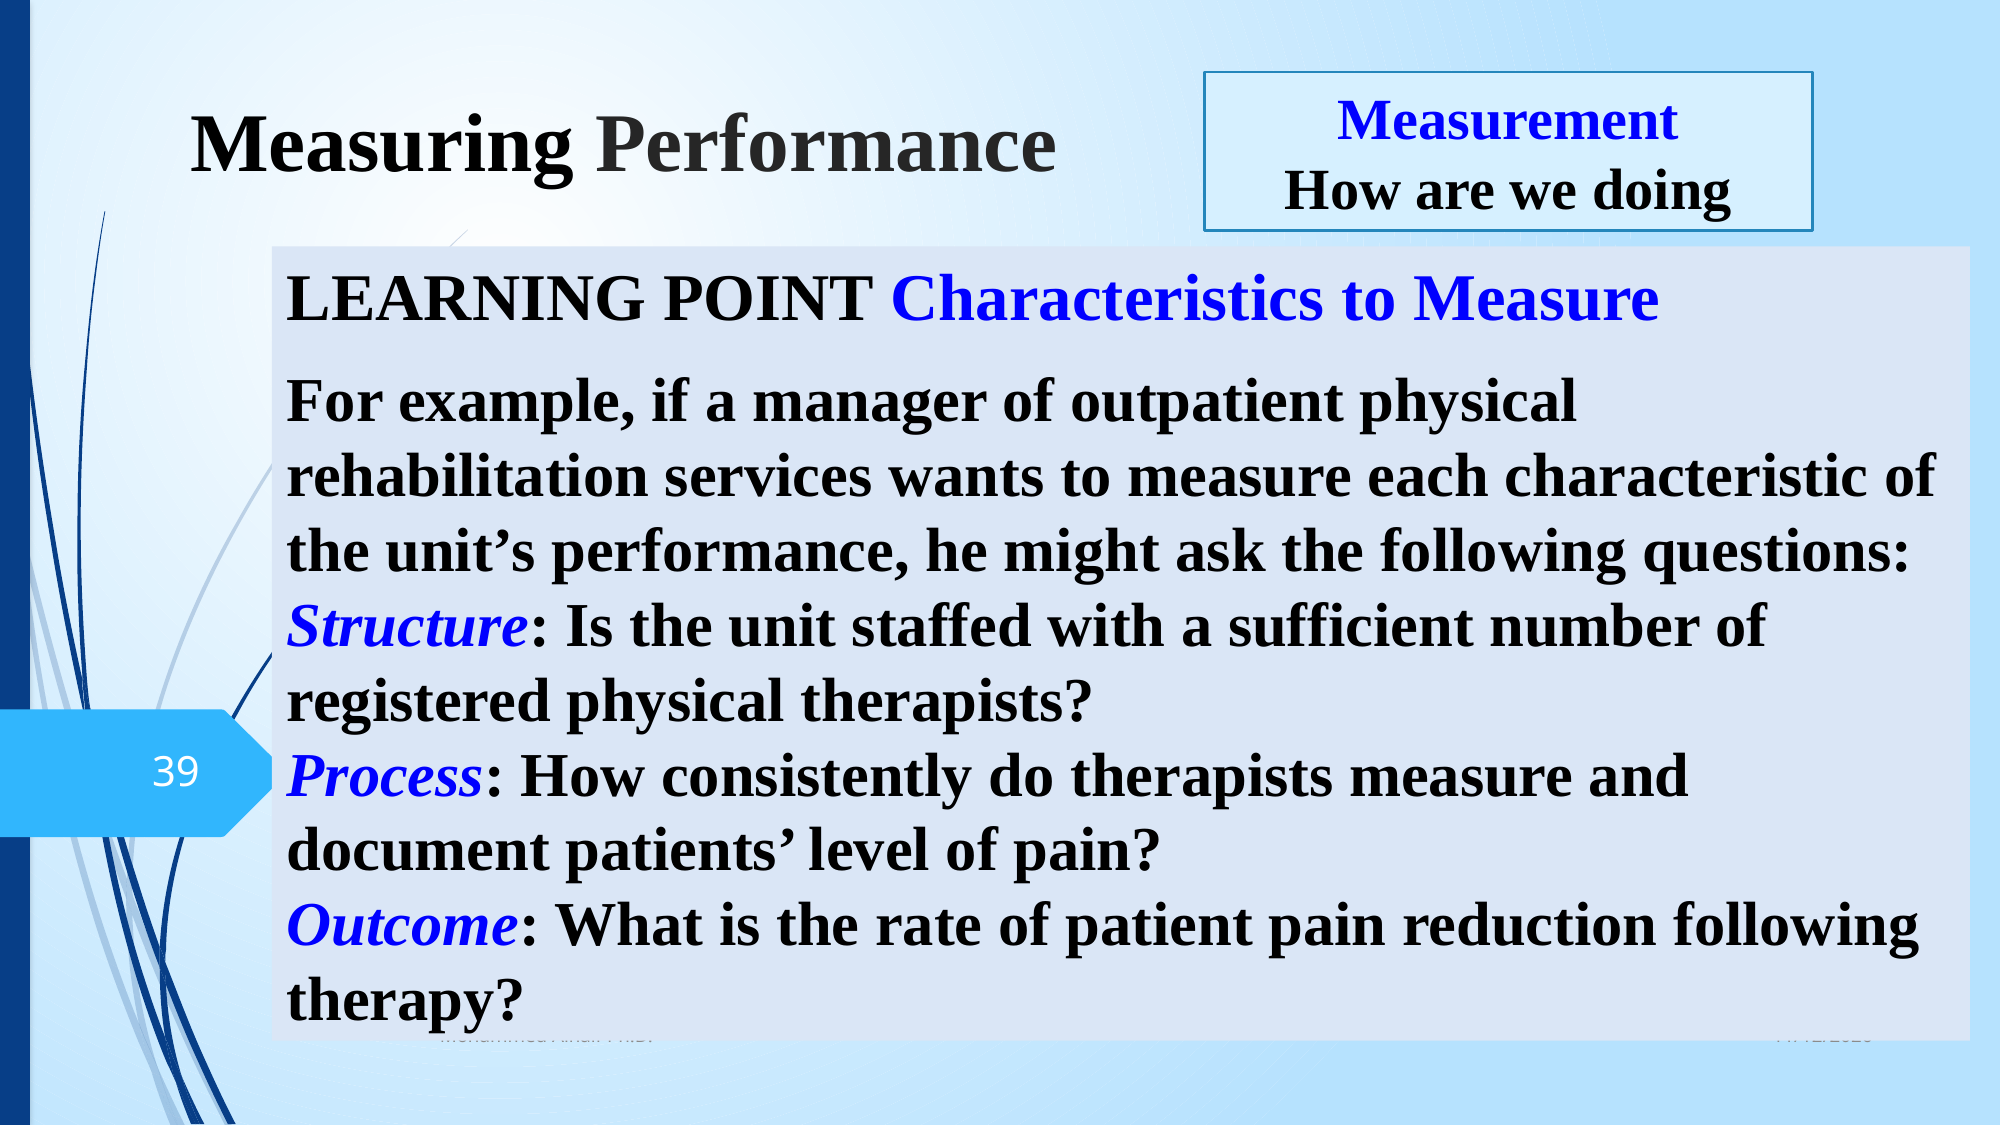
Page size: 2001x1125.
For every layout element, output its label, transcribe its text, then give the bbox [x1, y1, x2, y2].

text_box LEARNING POINT Characteristics to Measure For example, if a manager of outpatient physical rehabilitation services wants to measure each characteristic of the unit’s performance, he might ask the following questions: Structure: Is the unit staffed with a sufficient number of registered physical therapists? Process: How consistently do therapists measure and document patients’ level of pain? Outcome: What is the rate of patient pain reduction following therapy? [271, 246, 1970, 1041]
footer Mohammed Alnaif Ph.D. [424, 1006, 1675, 1067]
slide_number 39 [87, 743, 216, 803]
subtitle [92, 196, 1967, 1103]
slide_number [1699, 1005, 1888, 1067]
title Measuring Performance [175, 42, 1122, 196]
text_box Measurement How are we doing [1203, 71, 1814, 232]
